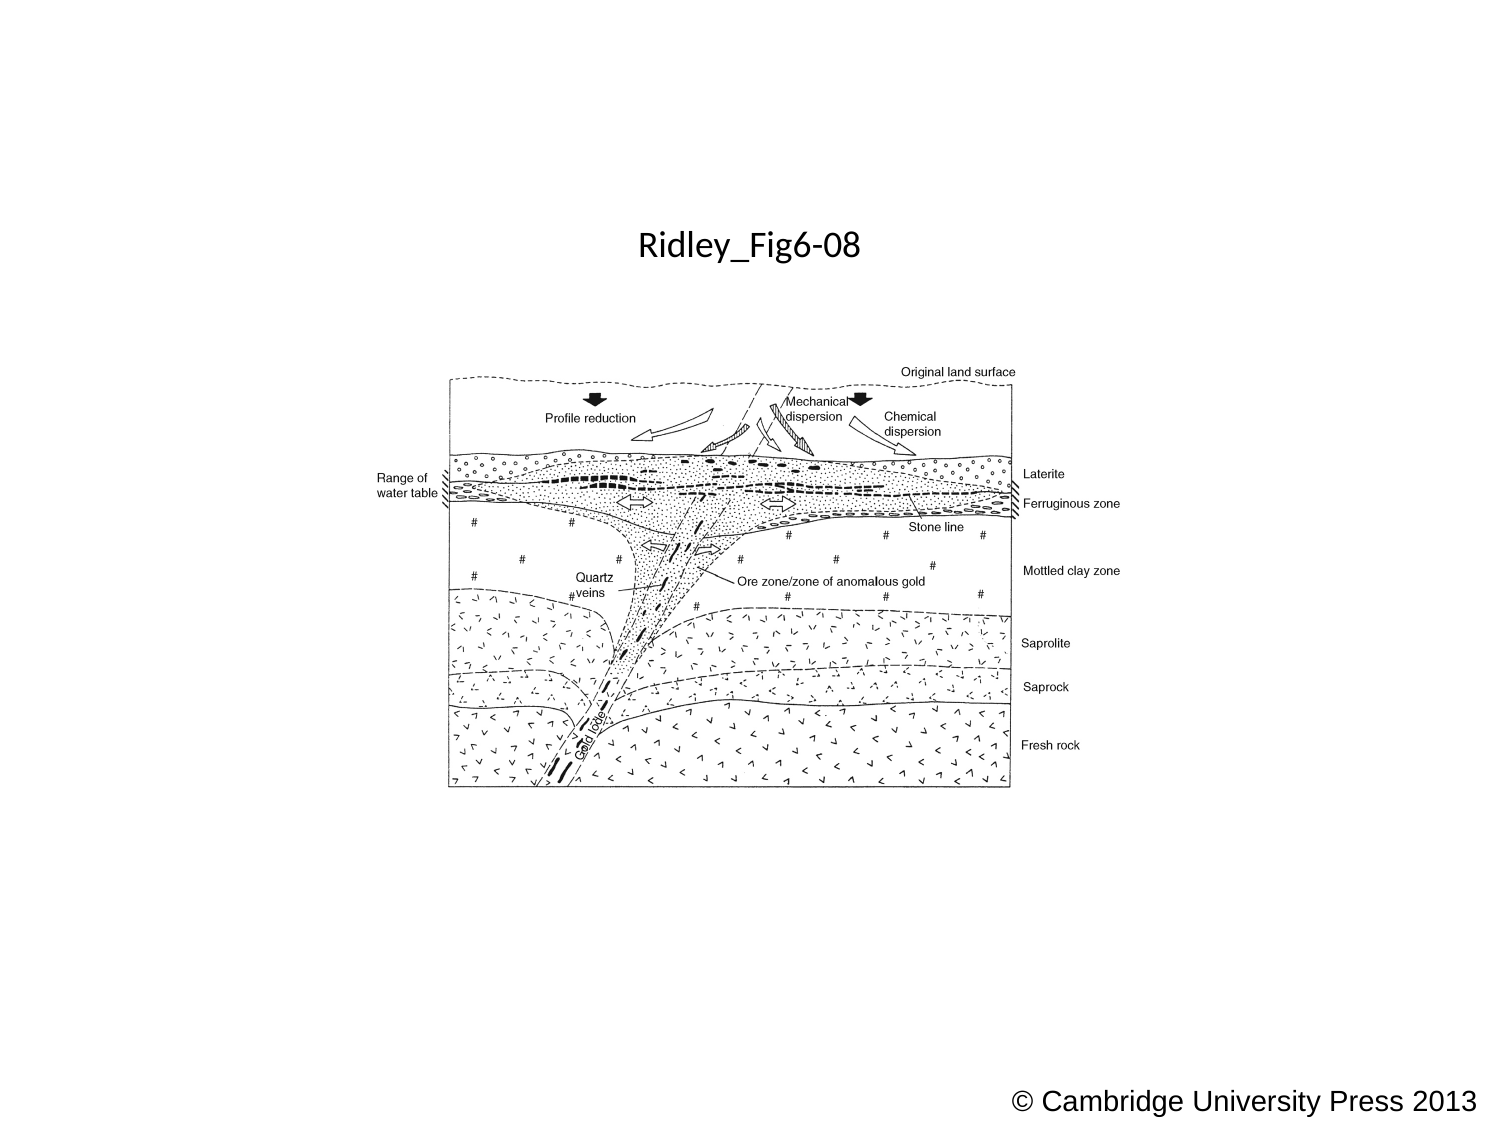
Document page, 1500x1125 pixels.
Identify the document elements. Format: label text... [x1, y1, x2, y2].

text_box © Cambridge University Press 2013 [907, 1074, 1493, 1125]
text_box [372, 212, 1128, 788]
